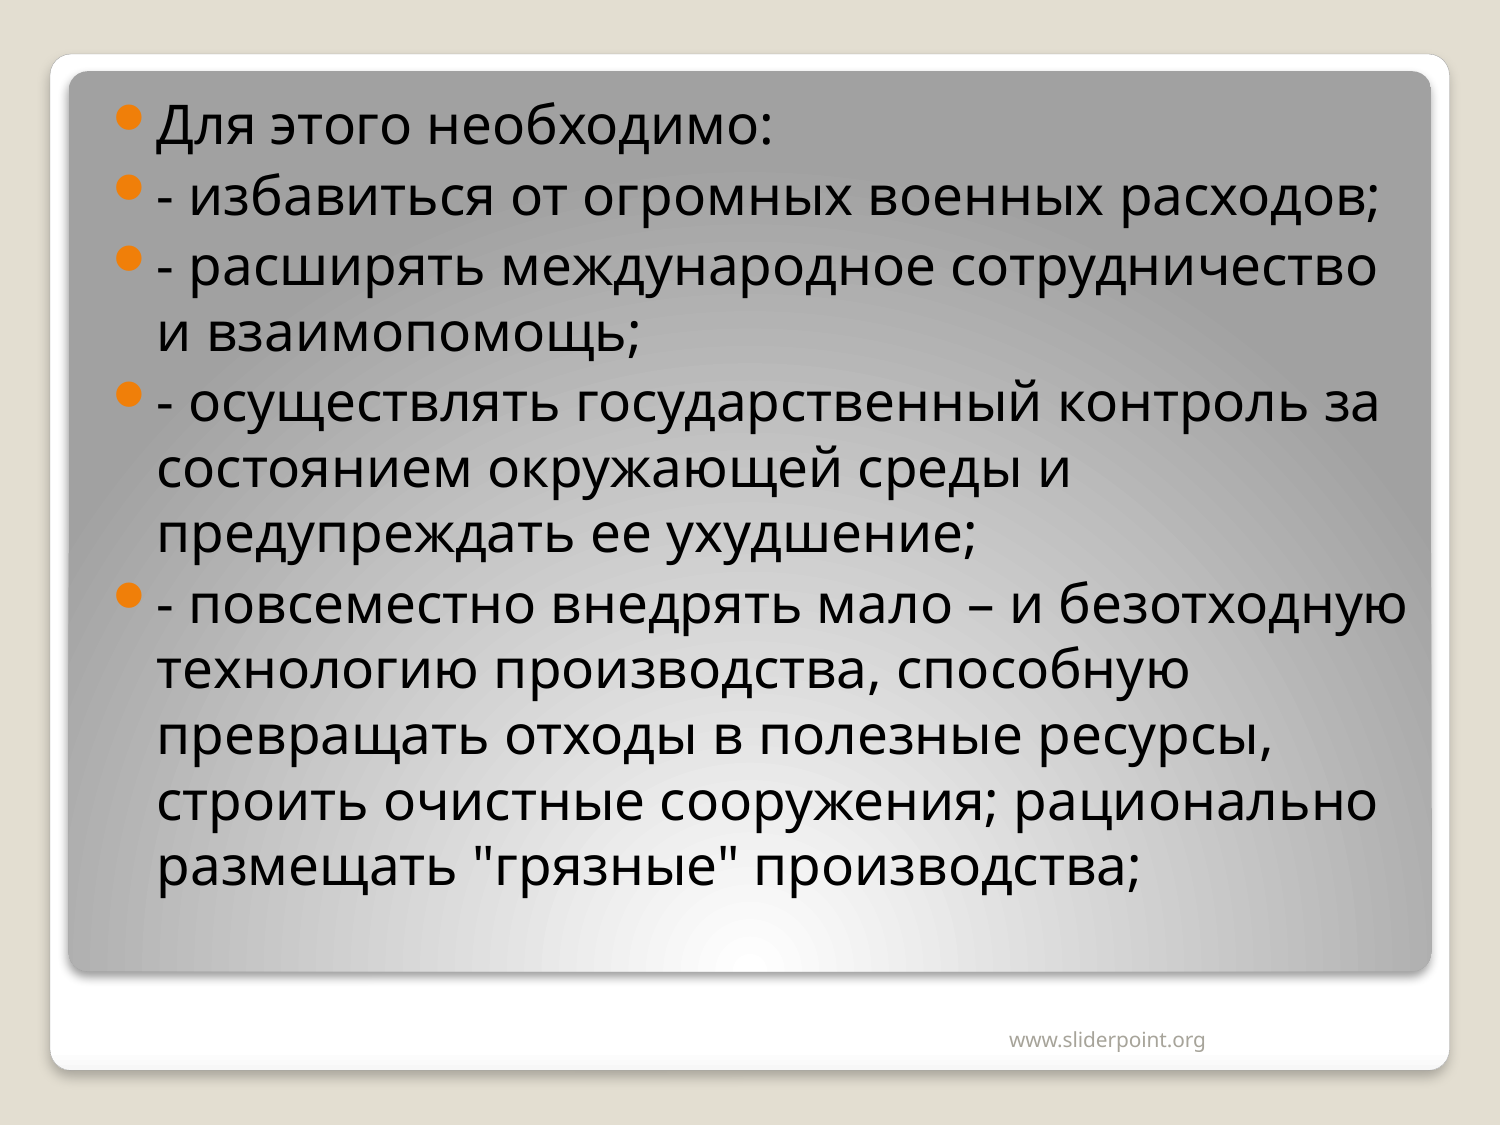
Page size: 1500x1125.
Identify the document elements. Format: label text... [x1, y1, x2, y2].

footer www.sliderpoint.org [994, 1002, 1370, 1063]
list Для этого необходимо: - избавиться от огромных военных расходов; - расширять международное сотрудничество и взаимопомощь; - осуществлять государственный контроль за состоянием окружающей среды и предупреждать ее ухудшение; - повсеместно внедрять мало – и безотходную технологию производства, способную превращать отходы в полезные ресурсы, строить очистные сооружения; рационально размещать "грязные" производства; [82, 75, 1425, 963]
